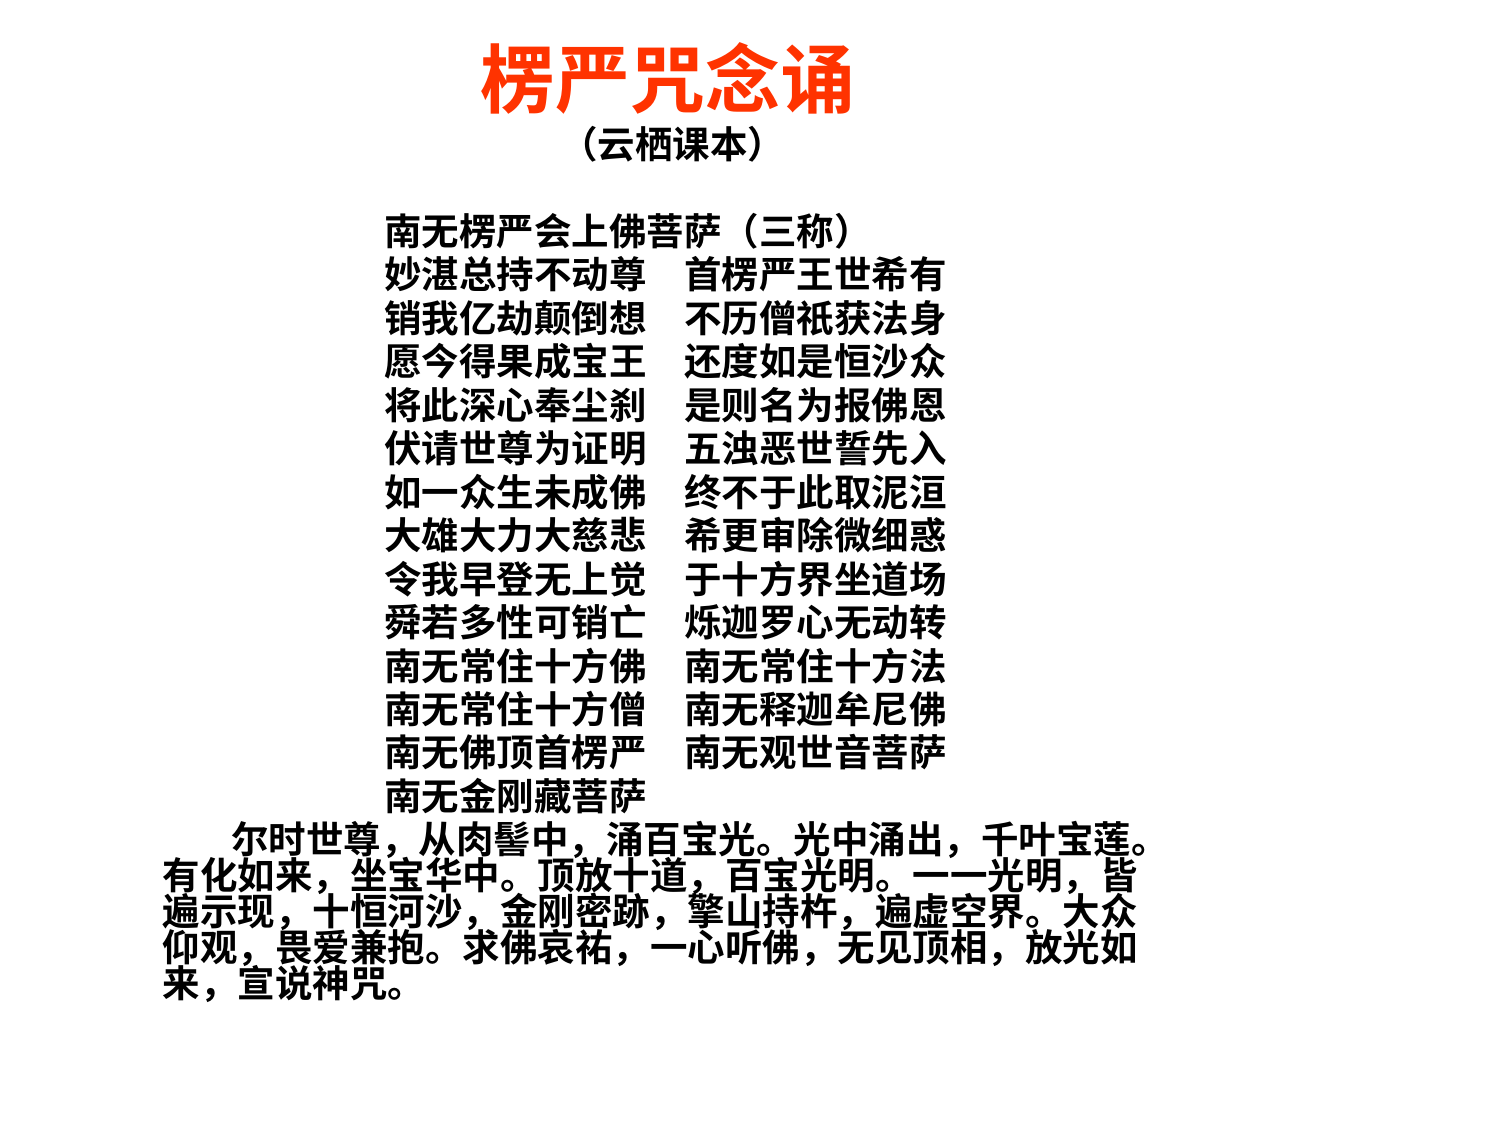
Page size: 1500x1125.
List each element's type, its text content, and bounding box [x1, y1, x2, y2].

subtitle 楞严咒念诵 （云栖课本） 南无楞严会上佛菩萨（三称） 妙湛总持不动尊 首楞严王世希有 销我亿劫颠倒想 不历僧祇获法身 愿今得果成宝王 还度如是恒沙众 将此深心奉尘刹 是则名为报佛恩 伏请世尊为证明 五浊恶世誓先入 如一众生未成佛 终不于此取泥洹 大雄大力大慈悲 希更审除微细惑 令我早登无上觉 于十方界坐道场 舜若多性可销亡 烁迦罗心无动转 南无常住十方佛 南无常住十方法 南无常住十方僧 南无释迦牟尼佛 南无佛顶首楞严 南无观世音菩萨 南无金刚藏菩萨 尔时世尊，从肉髻中，涌百宝光。光中涌出，千叶宝莲。有化如来，坐宝华中。顶放十道，百宝光明。一一光明，皆 遍示现，十恒河沙，金刚密跡，擎山持杵，遍虚空界。大众 仰观，畏爱兼抱。求佛哀祐，一心听佛，无见顶相，放光如来，宣说神咒。 [147, 42, 1198, 1071]
